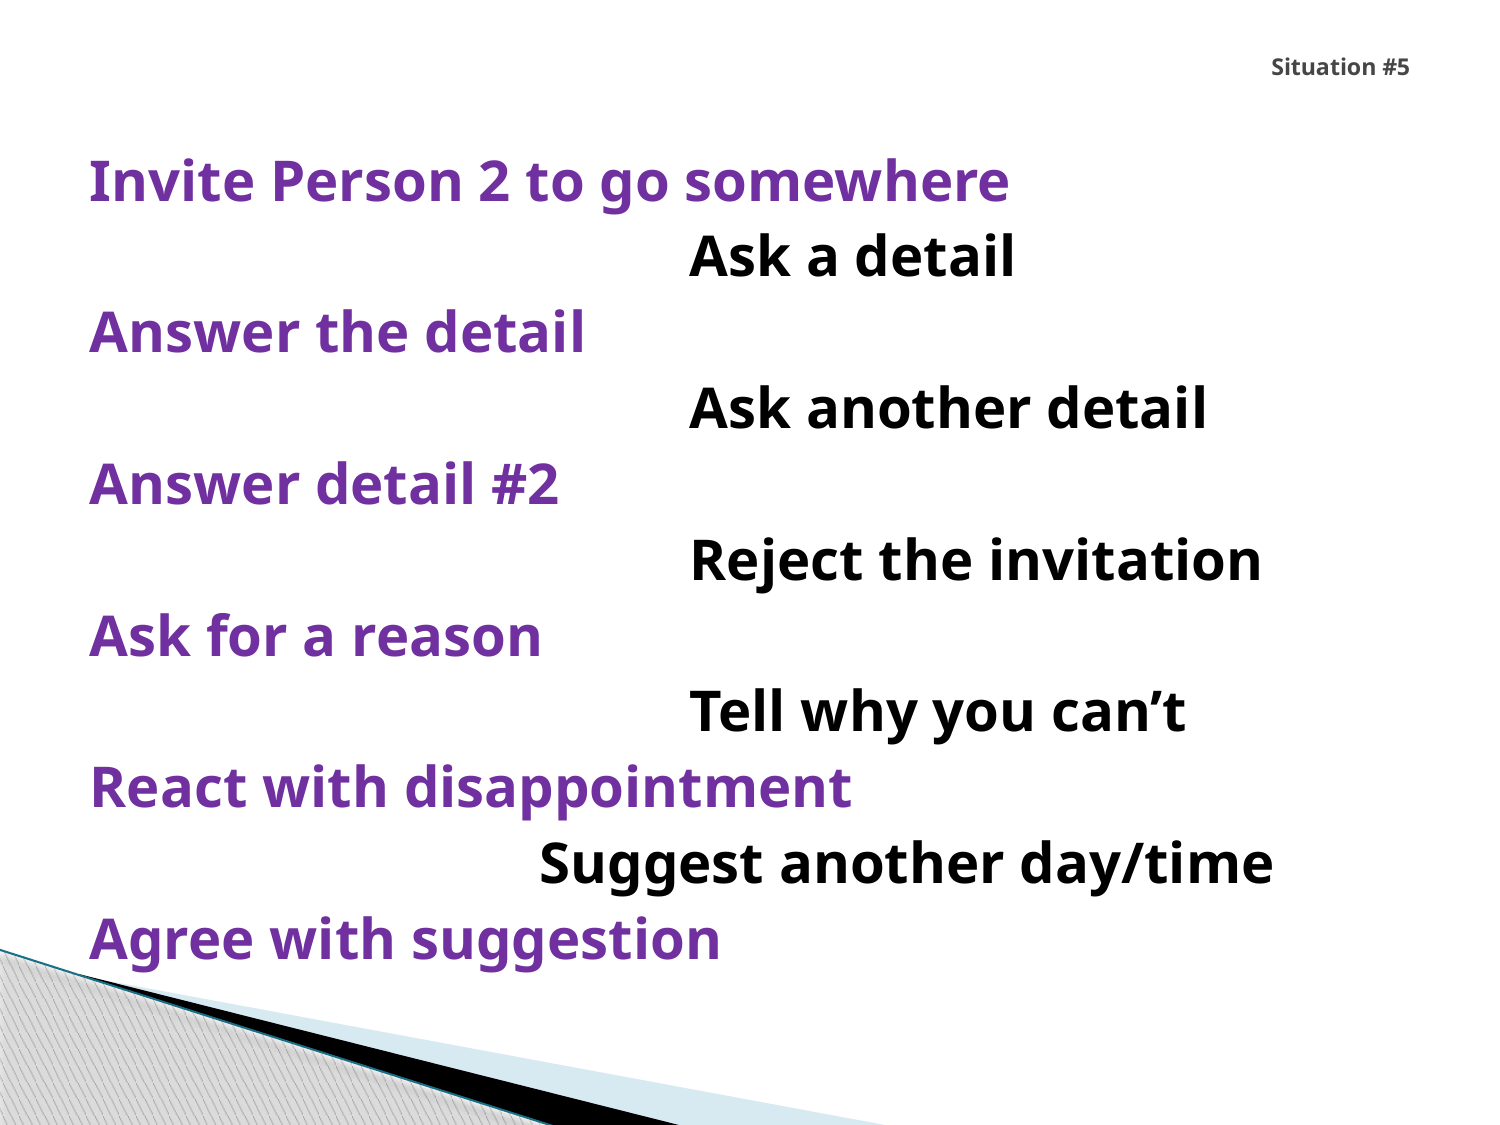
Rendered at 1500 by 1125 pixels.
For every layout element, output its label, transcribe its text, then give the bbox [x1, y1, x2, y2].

title Situation #5 [75, 45, 1425, 88]
list Invite Person 2 to go somewhere Ask a detail Answer the detail Ask another detail Answer detail #2 Reject the invitation Ask for a reason Tell why you can’t React with disappointment Suggest another day/time Agree with suggestion [75, 137, 1425, 1075]
